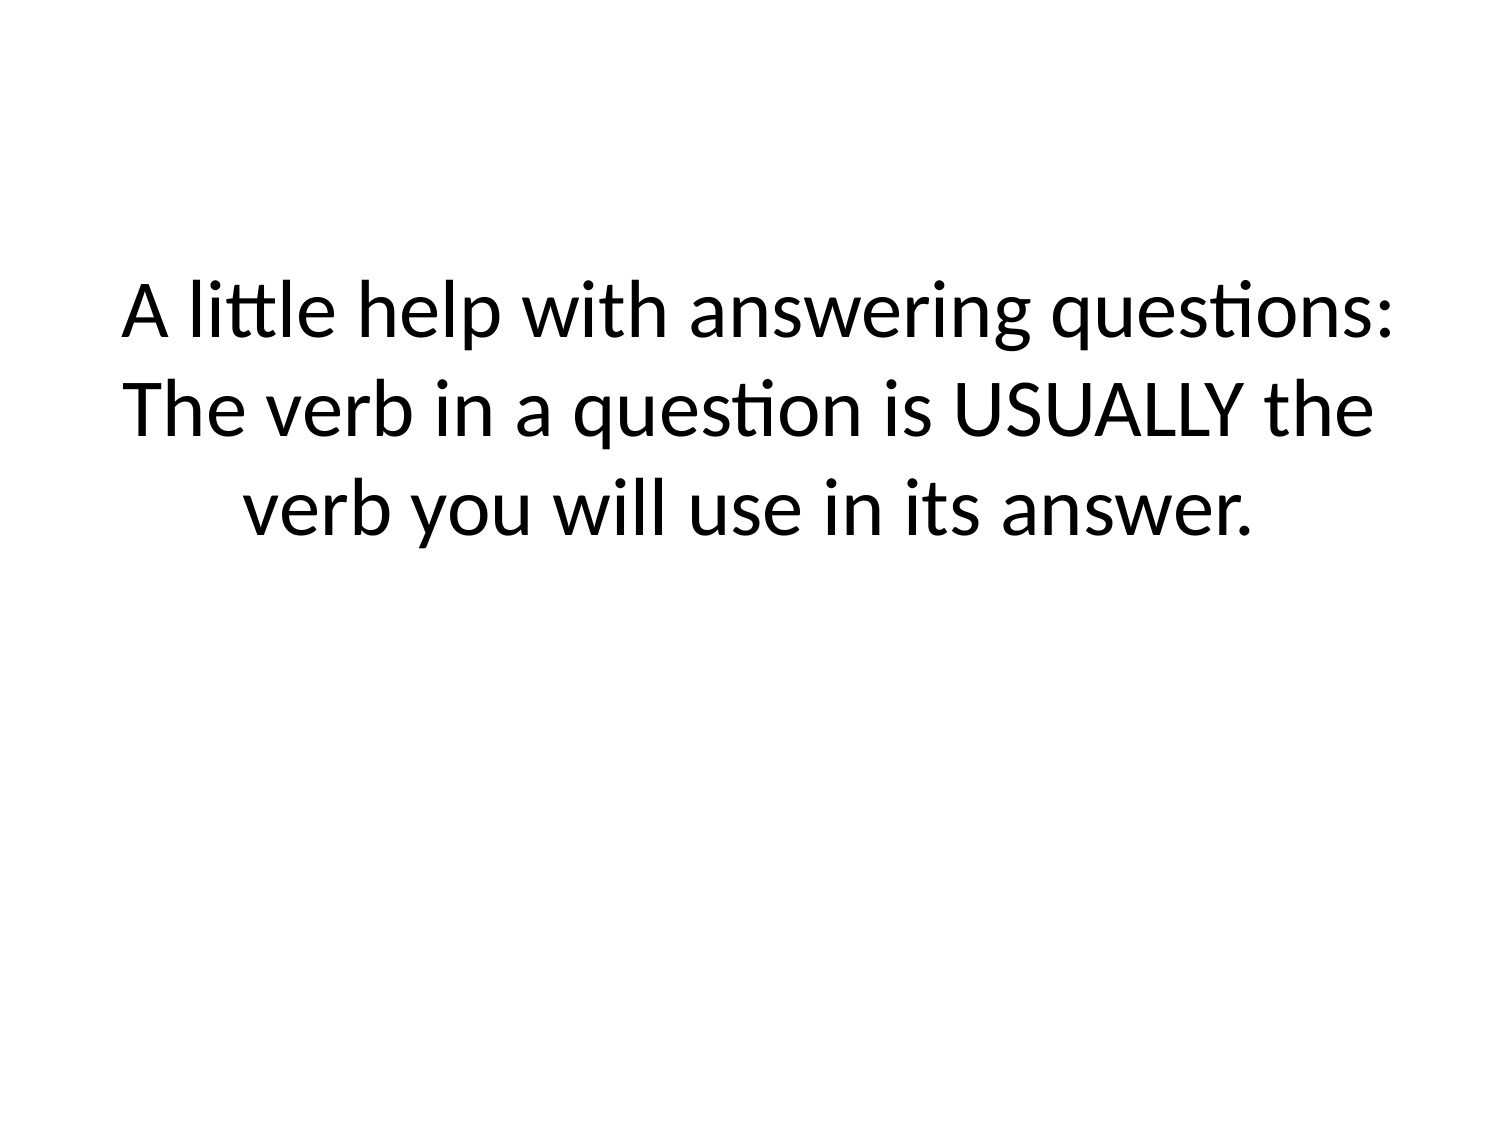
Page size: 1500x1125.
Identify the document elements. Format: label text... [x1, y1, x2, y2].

title A little help with answering questions: The verb in a question is USUALLY the verb you will use in its answer. [75, 45, 1425, 1060]
